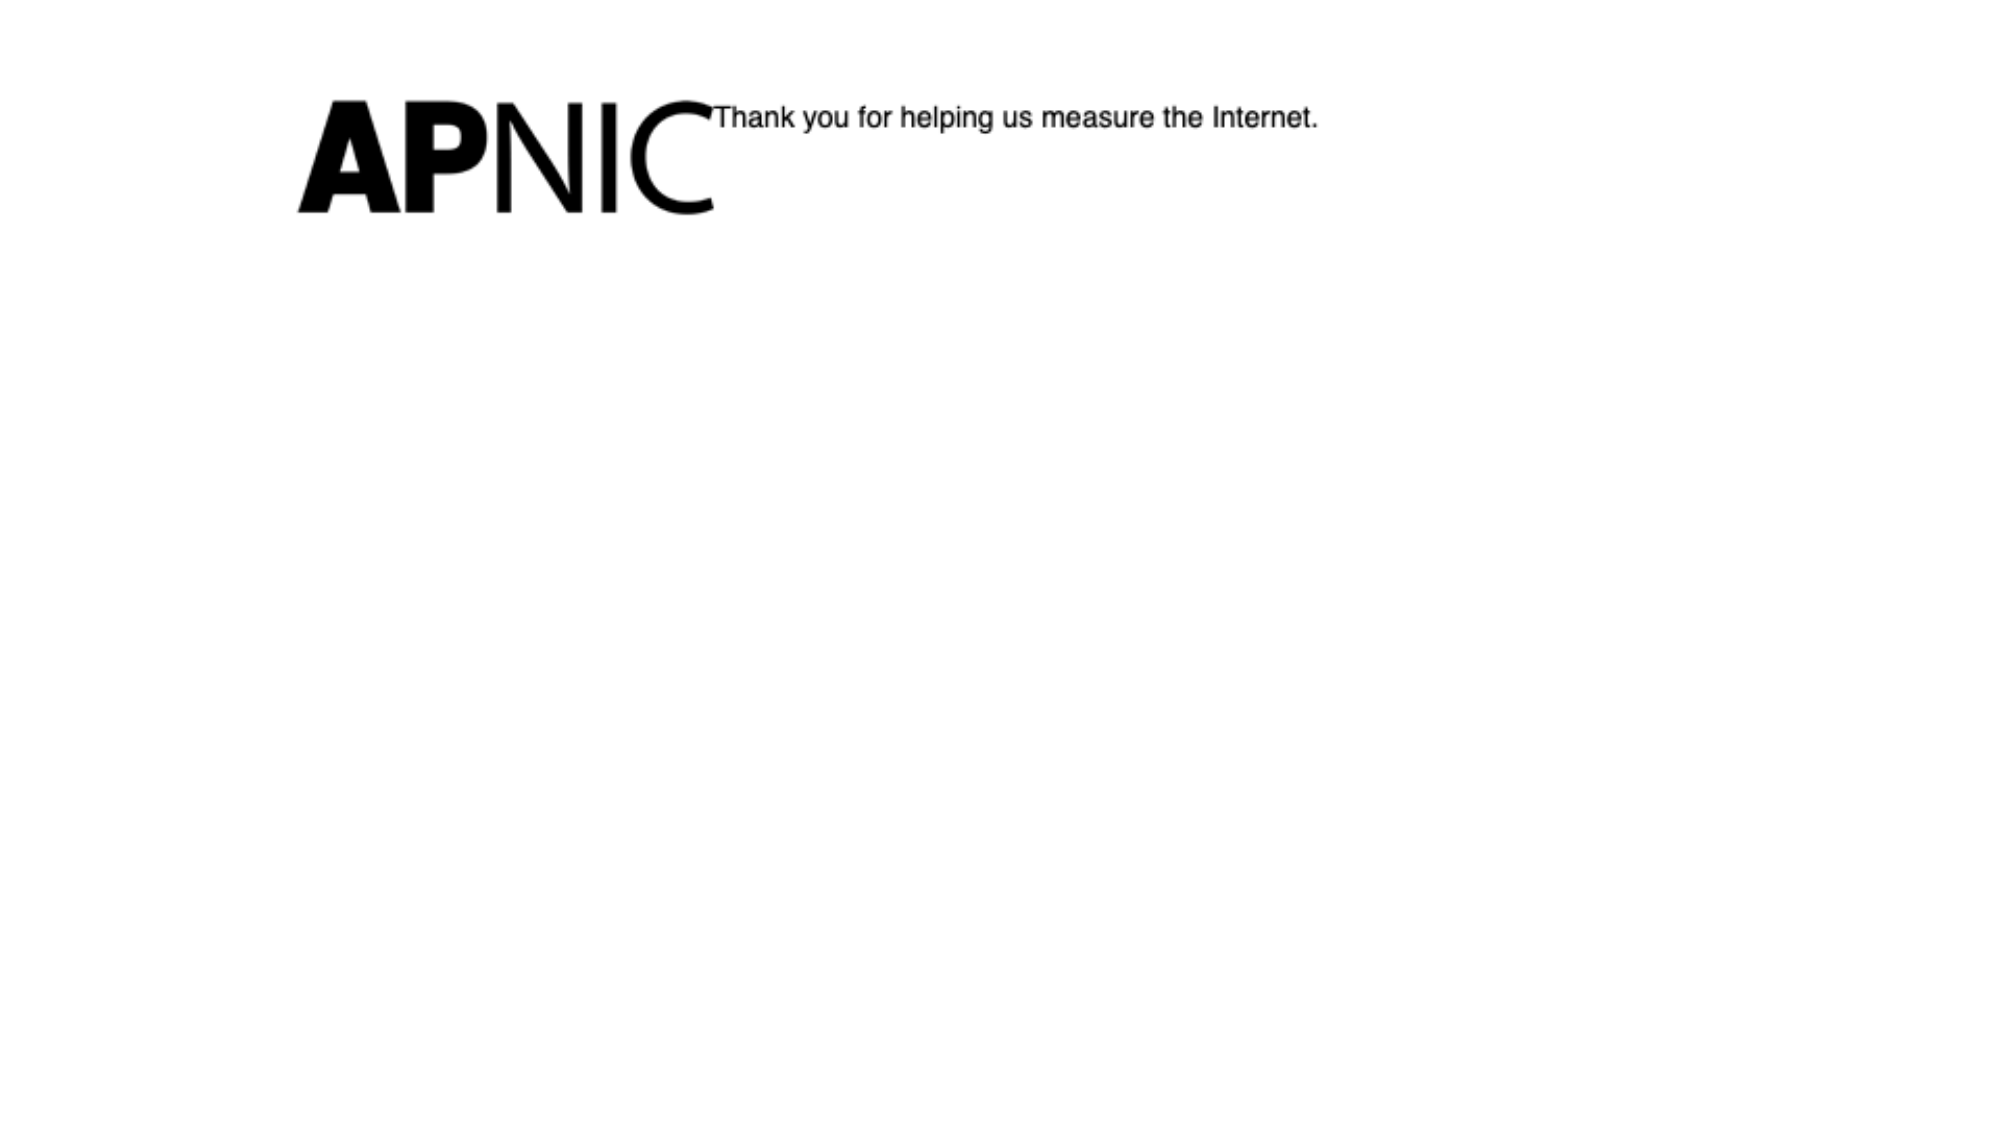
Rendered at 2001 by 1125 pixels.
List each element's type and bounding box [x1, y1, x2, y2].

picture [291, 84, 1352, 233]
